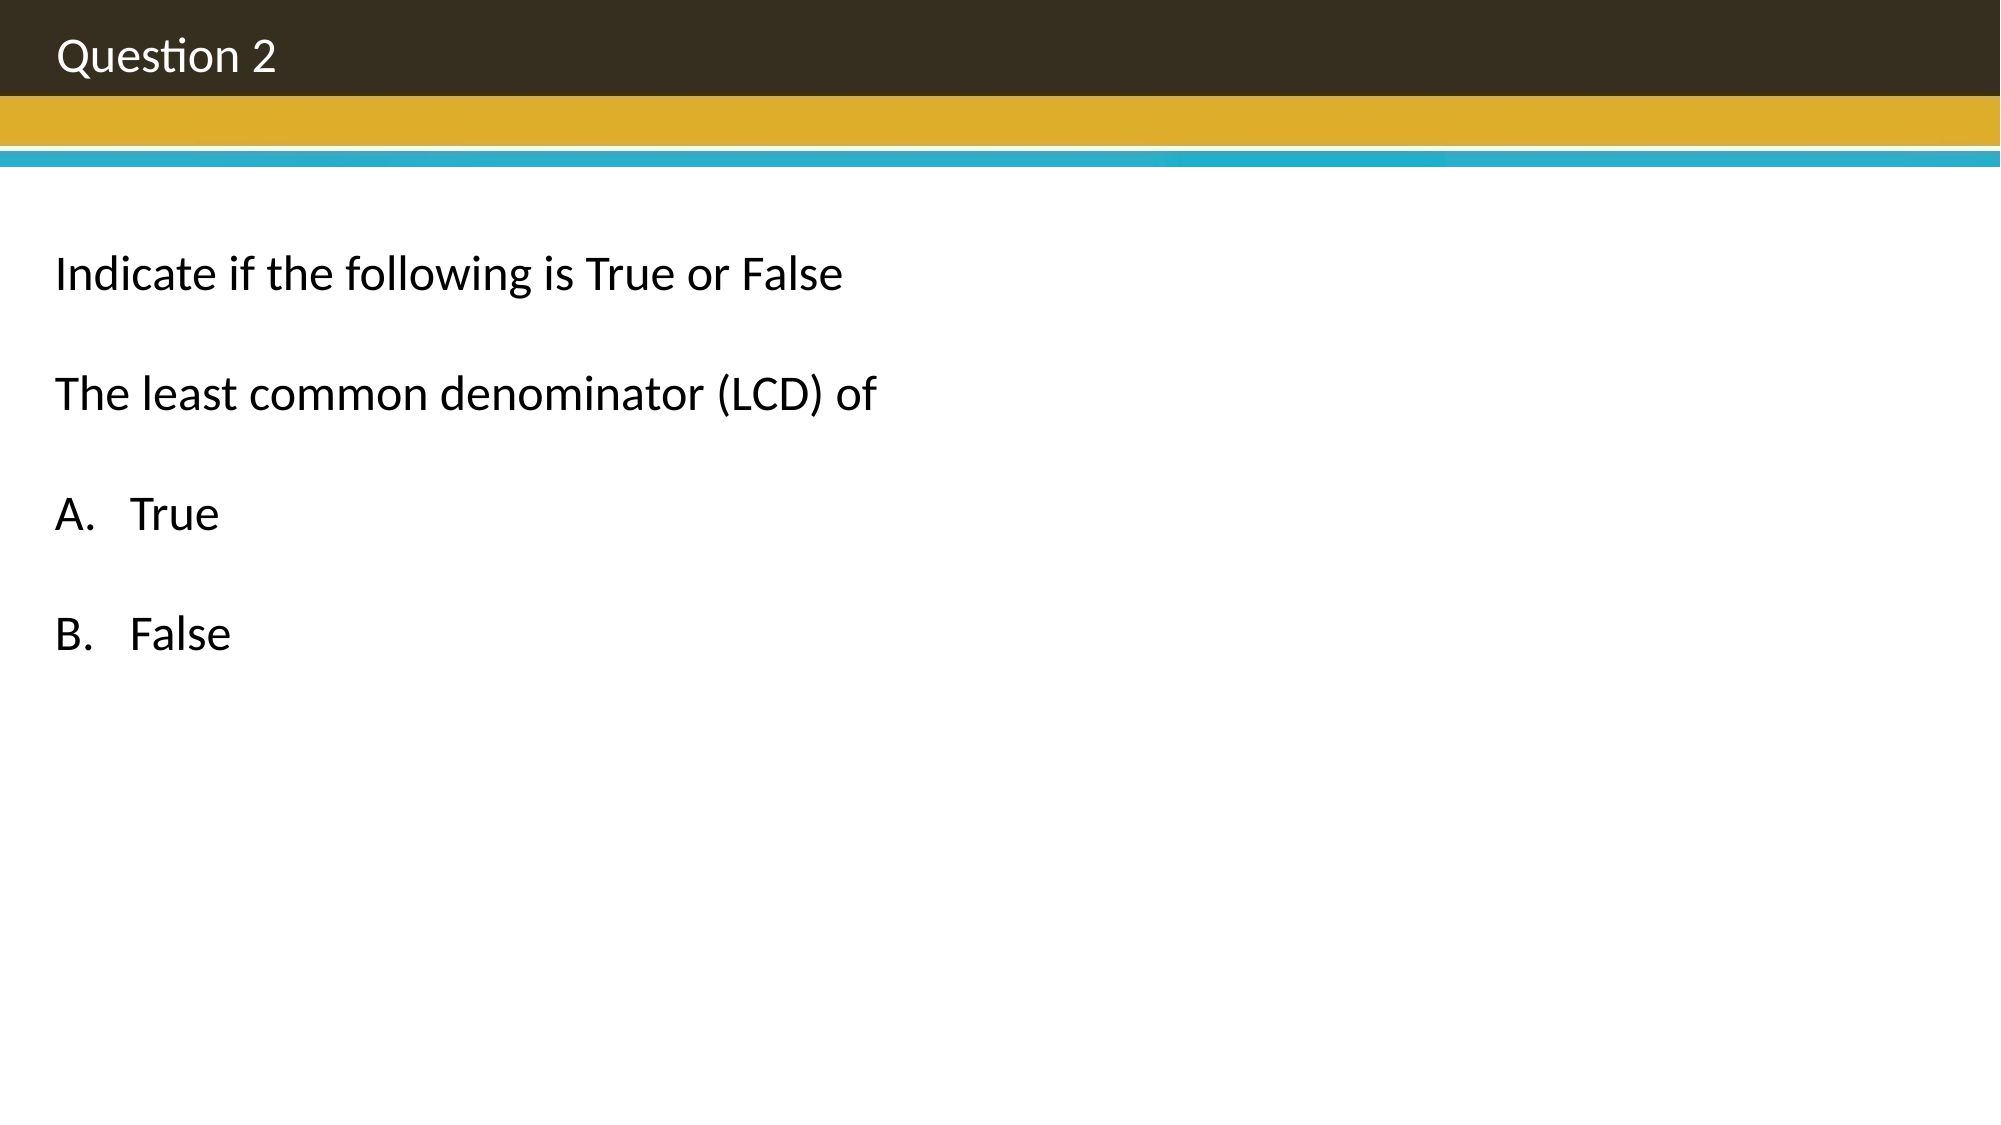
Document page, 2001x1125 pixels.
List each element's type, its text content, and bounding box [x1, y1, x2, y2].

picture [0, 0, 2000, 167]
text_box Question 2 [41, 14, 293, 90]
